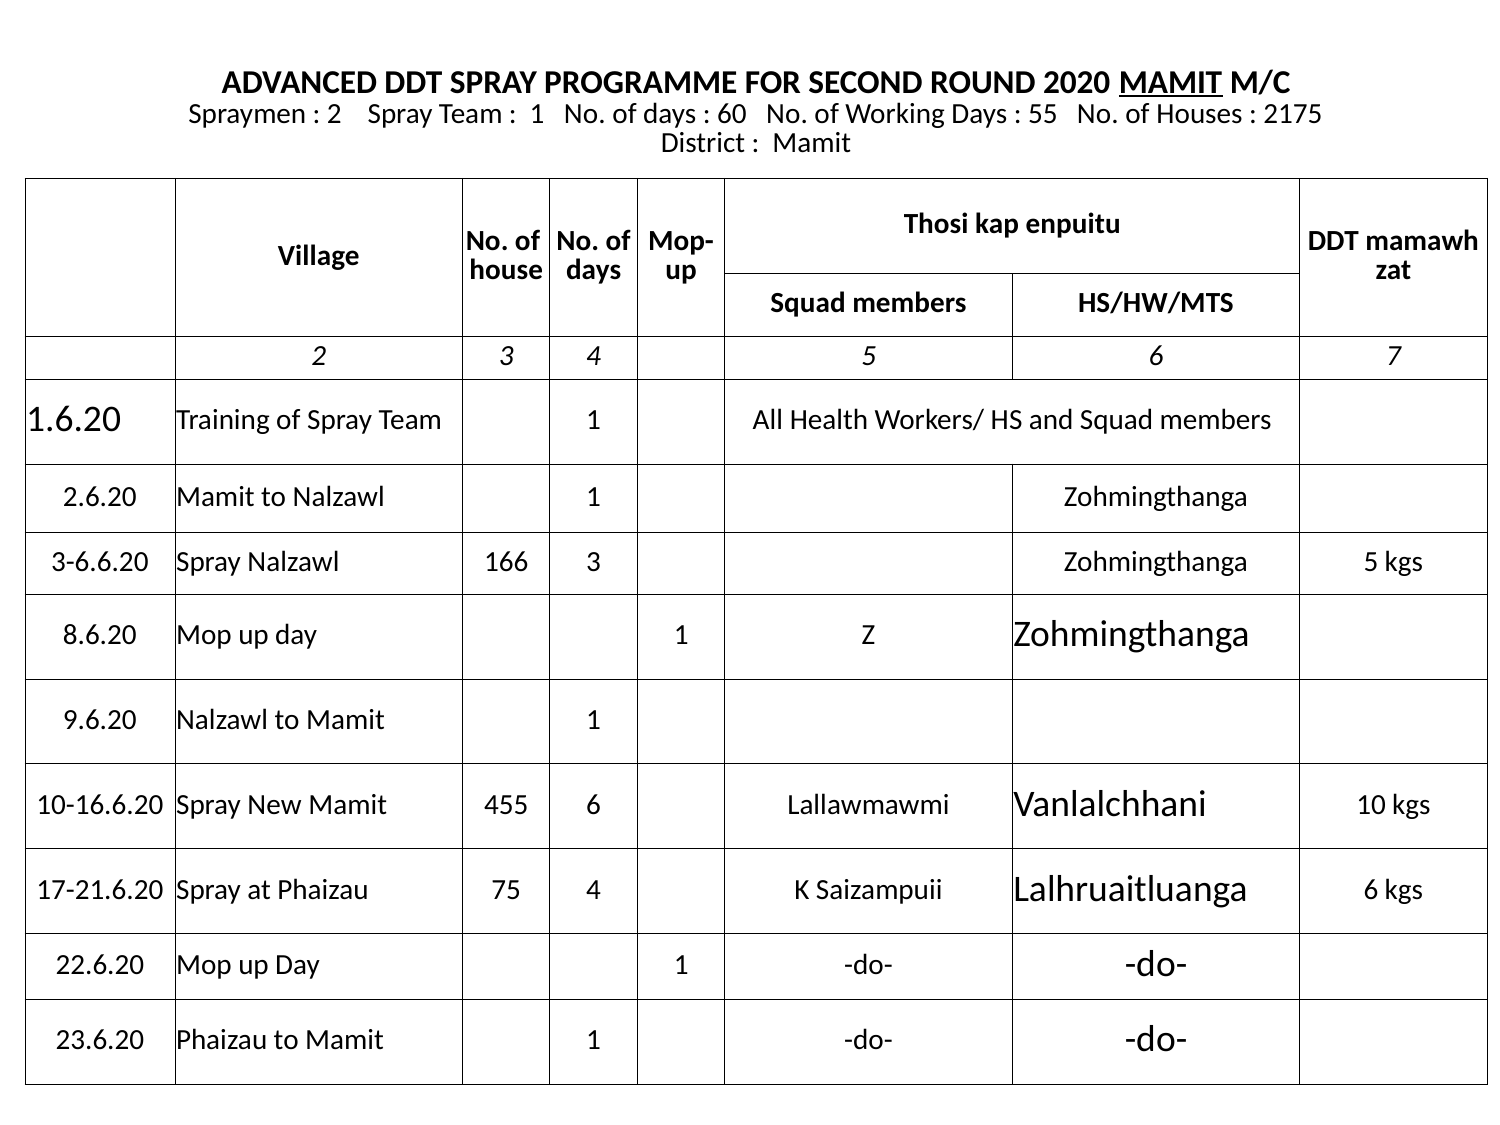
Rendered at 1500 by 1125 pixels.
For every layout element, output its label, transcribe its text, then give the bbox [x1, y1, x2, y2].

table_cell 1 [550, 680, 637, 763]
table_cell 1 [550, 380, 637, 464]
table_cell [1300, 1000, 1487, 1084]
table_cell 455 [463, 764, 549, 848]
table_cell Zohmingthanga [1013, 595, 1299, 679]
table_cell 1 [550, 465, 637, 532]
table_cell 2.6.20 [26, 465, 175, 532]
table_cell 10 kgs [1300, 764, 1487, 848]
table_cell 8.6.20 [26, 595, 175, 679]
table_cell 10-16.6.20 [26, 764, 175, 848]
table_cell [463, 465, 549, 532]
table_cell 6 kgs [1300, 849, 1487, 933]
table_cell [638, 1000, 724, 1084]
table_cell 1 [638, 934, 724, 999]
table_cell All Health Workers/ HS and Squad members [725, 380, 1299, 464]
table_cell [463, 680, 549, 763]
table_cell 3-6.6.20 [26, 533, 175, 594]
table_cell [638, 764, 724, 848]
table_cell 5 kgs [1300, 533, 1487, 594]
table_cell No. of house [463, 179, 549, 336]
table_cell Lallawmawmi [725, 764, 1012, 848]
table_cell Zohmingthanga [1013, 465, 1299, 532]
table_cell No. of days [550, 179, 637, 336]
table_cell [1300, 595, 1487, 679]
table_cell -do- [1013, 934, 1299, 999]
table_cell [463, 595, 549, 679]
table_cell [638, 849, 724, 933]
table_cell Spray Nalzawl [176, 533, 462, 594]
table_cell 1 [638, 595, 724, 679]
table_cell Lalhruaitluanga [1013, 849, 1299, 933]
table_cell Village [176, 179, 462, 336]
table_cell [638, 465, 724, 532]
table_cell Squad members [725, 274, 1012, 336]
table_cell Phaizau to Mamit [176, 1000, 462, 1084]
table_cell Spray at Phaizau [176, 849, 462, 933]
table_cell [638, 680, 724, 763]
table_cell Training of Spray Team [176, 380, 462, 464]
table_cell K Saizampuii [725, 849, 1012, 933]
table_cell [463, 1000, 549, 1084]
table_cell -do- [725, 1000, 1012, 1084]
table_header ADVANCED DDT SPRAY PROGRAMME FOR SECOND ROUND 2020 MAMIT M/C Spraymen : 2 Spray Team : 1 No. of days : 60 No. of Working Days : 55 No. of Houses : 2175 District : Mamit [25, 49, 1487, 178]
table_cell 166 [463, 533, 549, 594]
table_cell Mamit to Nalzawl [176, 465, 462, 532]
table_cell 17-21.6.20 [26, 849, 175, 933]
table_cell 4 [550, 337, 637, 379]
table_cell Zohmingthanga [1013, 533, 1299, 594]
table_cell [1300, 934, 1487, 999]
table_cell [550, 595, 637, 679]
table_cell 3 [463, 337, 549, 379]
table_cell 75 [463, 849, 549, 933]
table_cell Mop up Day [176, 934, 462, 999]
table_cell [463, 380, 549, 464]
table_cell 9.6.20 [26, 680, 175, 763]
table_cell 6 [550, 764, 637, 848]
table_cell HS/HW/MTS [1013, 274, 1299, 336]
table_cell [725, 465, 1012, 532]
table_cell [1013, 680, 1299, 763]
table_cell 3 [550, 533, 637, 594]
table_cell Mop-up [638, 179, 724, 336]
table_cell 7 [1300, 337, 1487, 379]
table_cell Nalzawl to Mamit [176, 680, 462, 763]
table_cell 23.6.20 [26, 1000, 175, 1084]
table_cell 5 [725, 337, 1012, 379]
table_cell 6 [1013, 337, 1299, 379]
table_cell [638, 337, 724, 379]
table_cell -do- [1013, 1000, 1299, 1084]
table_cell [1300, 465, 1487, 532]
table_cell Vanlalchhani [1013, 764, 1299, 848]
table_cell 1.6.20 [26, 380, 175, 464]
table_cell [550, 934, 637, 999]
table_cell Thosi kap enpuitu [725, 179, 1299, 273]
table_cell [26, 337, 175, 379]
table_cell [1300, 380, 1487, 464]
table_cell -do- [725, 934, 1012, 999]
table_cell [26, 179, 175, 336]
table_cell [638, 380, 724, 464]
table_cell 4 [550, 849, 637, 933]
table_cell Spray New Mamit [176, 764, 462, 848]
table_cell Mop up day [176, 595, 462, 679]
table_cell [638, 533, 724, 594]
table_cell [1300, 680, 1487, 763]
table_cell [463, 934, 549, 999]
table_cell [725, 533, 1012, 594]
table_cell DDT mamawh zat [1300, 179, 1487, 336]
table_cell 1 [550, 1000, 637, 1084]
table_cell Z [725, 595, 1012, 679]
table_cell 2 [176, 337, 462, 379]
table_cell 22.6.20 [26, 934, 175, 999]
table_cell [725, 680, 1012, 763]
